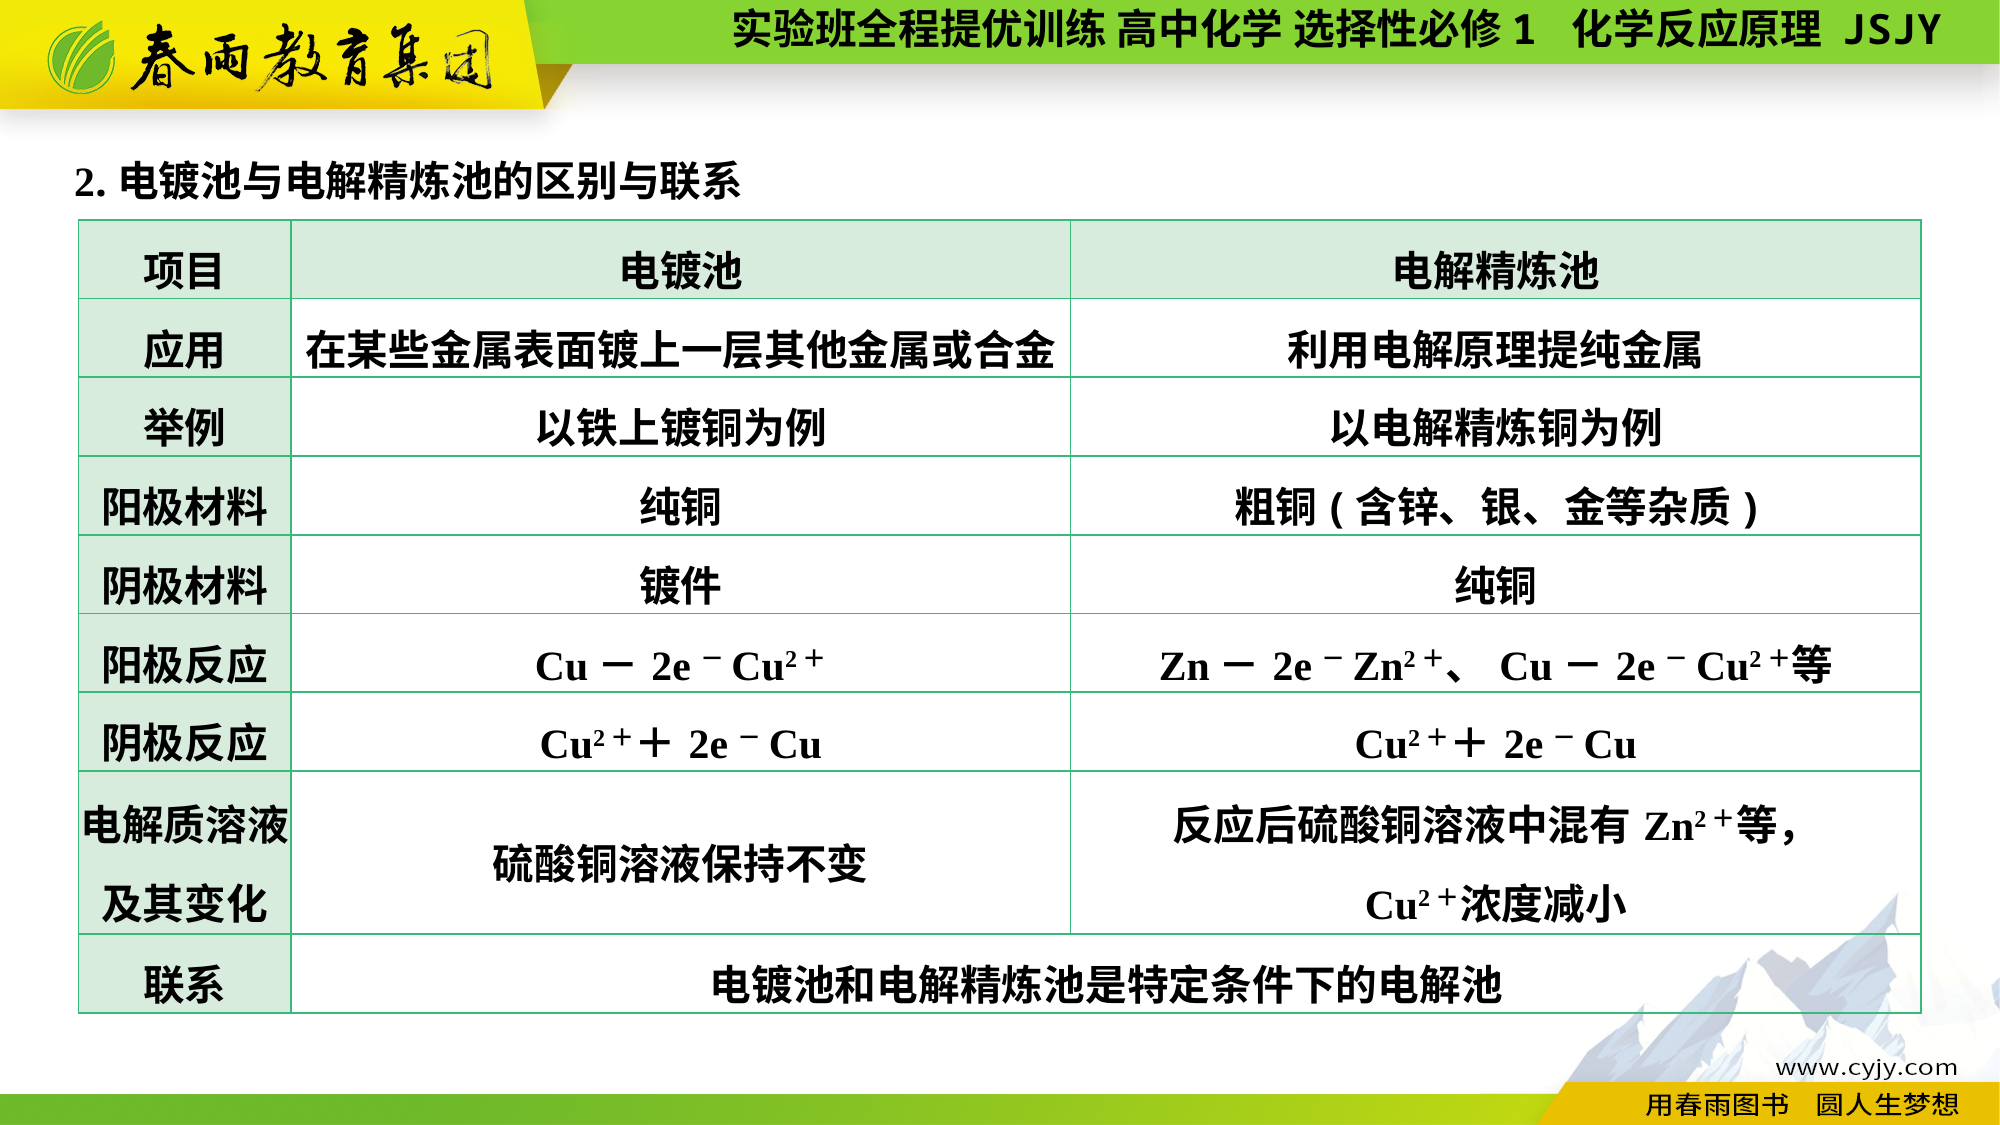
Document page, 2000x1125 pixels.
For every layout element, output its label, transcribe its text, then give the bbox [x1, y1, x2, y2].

list 2.电镀池与电解精炼池的区别与联系 [59, 122, 1944, 204]
picture [0, 0, 2000, 1125]
